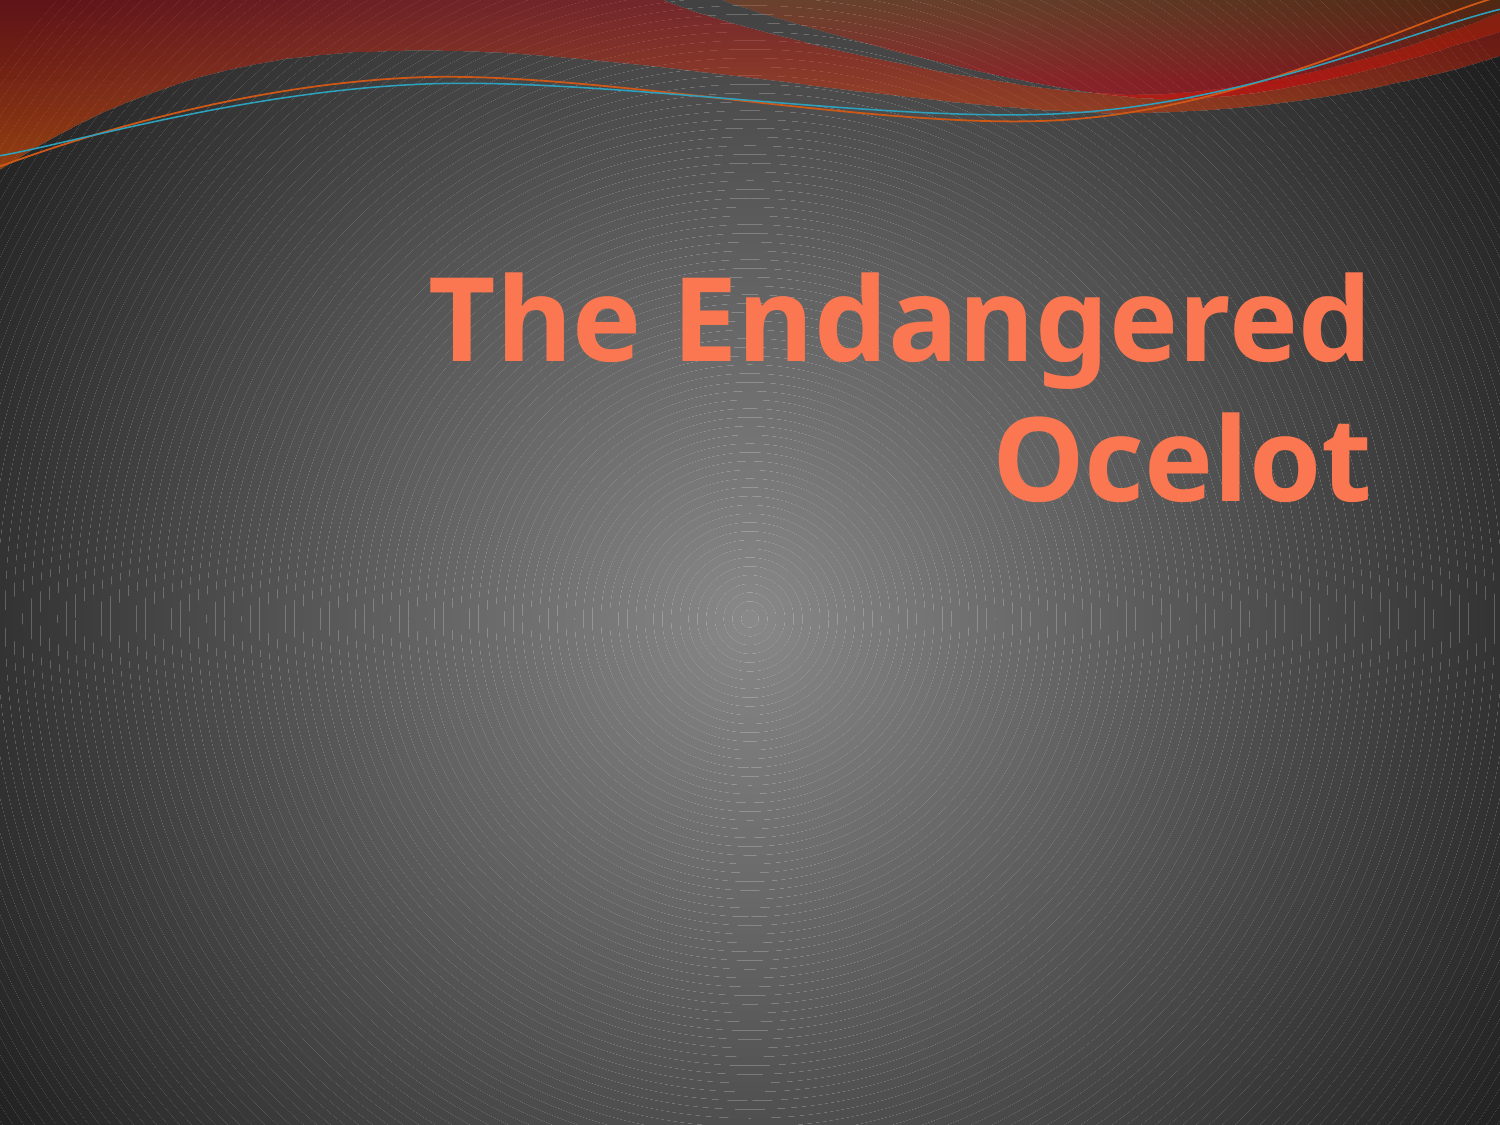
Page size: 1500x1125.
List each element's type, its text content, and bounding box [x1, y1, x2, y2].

title The Endangered Ocelot [87, 224, 1376, 525]
